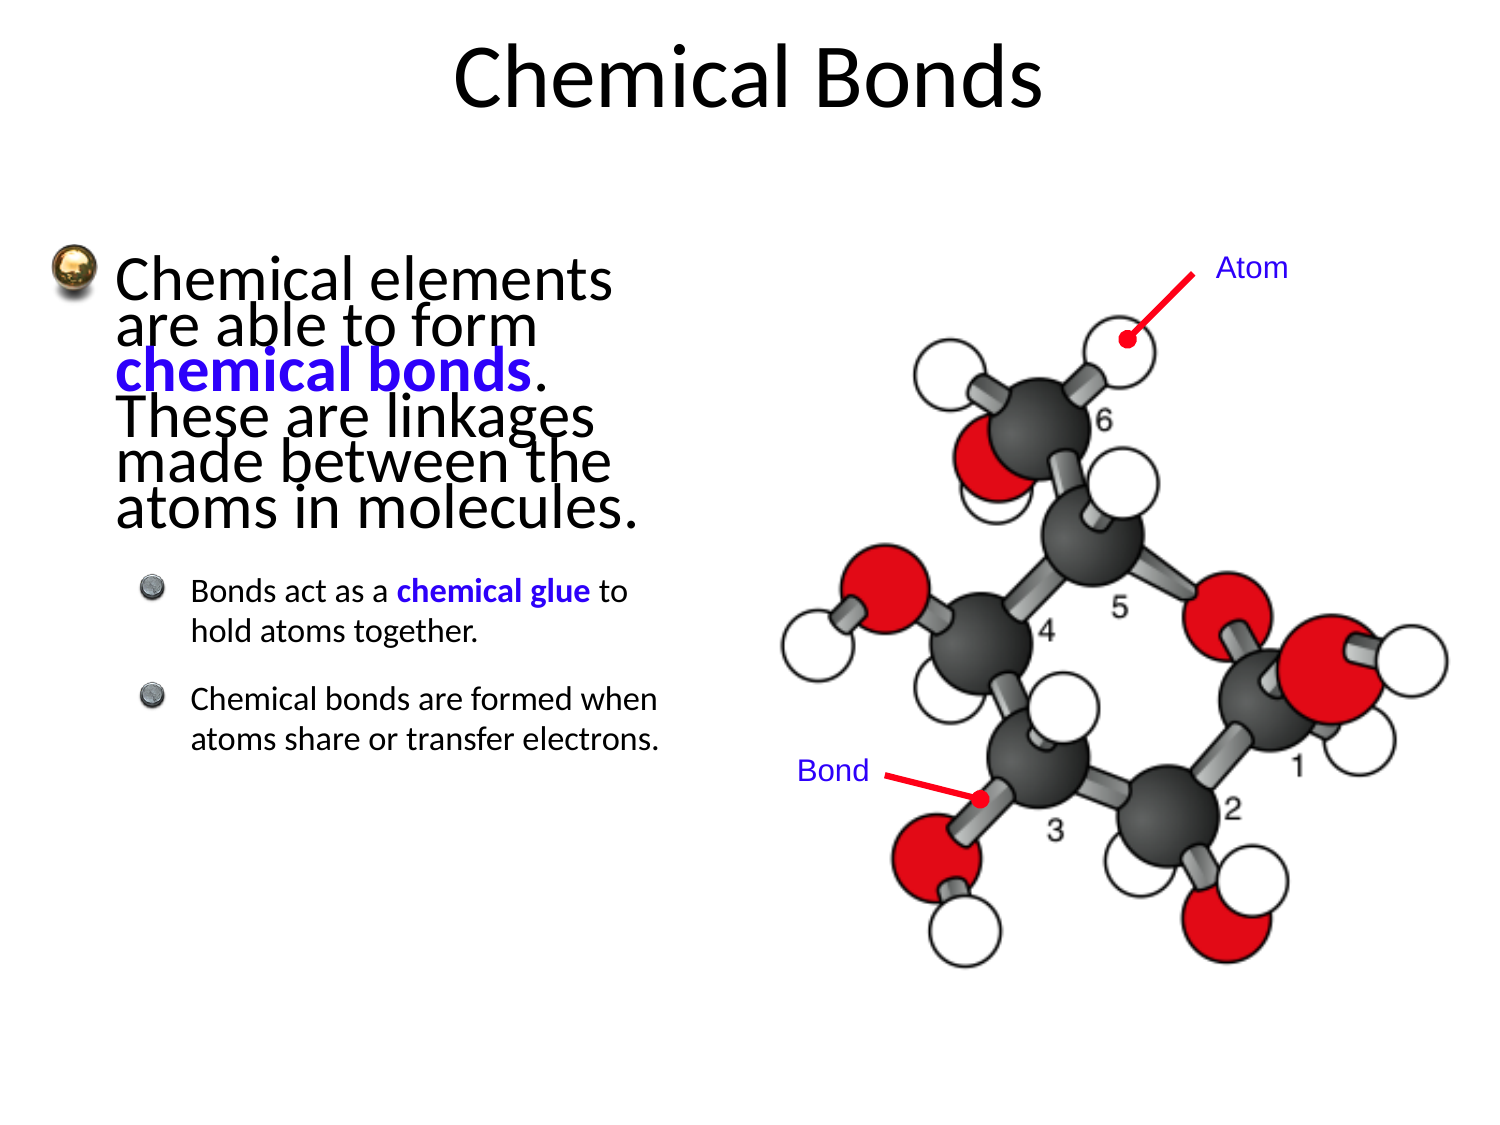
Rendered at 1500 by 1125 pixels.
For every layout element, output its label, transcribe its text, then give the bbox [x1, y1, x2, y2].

text_box Atom [1202, 251, 1301, 289]
picture [755, 294, 1482, 1020]
picture [137, 573, 167, 604]
list Chemical elements are able to form chemical bonds. These are linkages made between the atoms in molecules. Bonds act as a chemical glue to hold atoms together. Chemical bonds are formed when atoms share or transfer electrons. [36, 260, 705, 769]
picture [51, 244, 98, 306]
picture [137, 681, 167, 712]
title Chemical Bonds [0, 0, 1500, 134]
